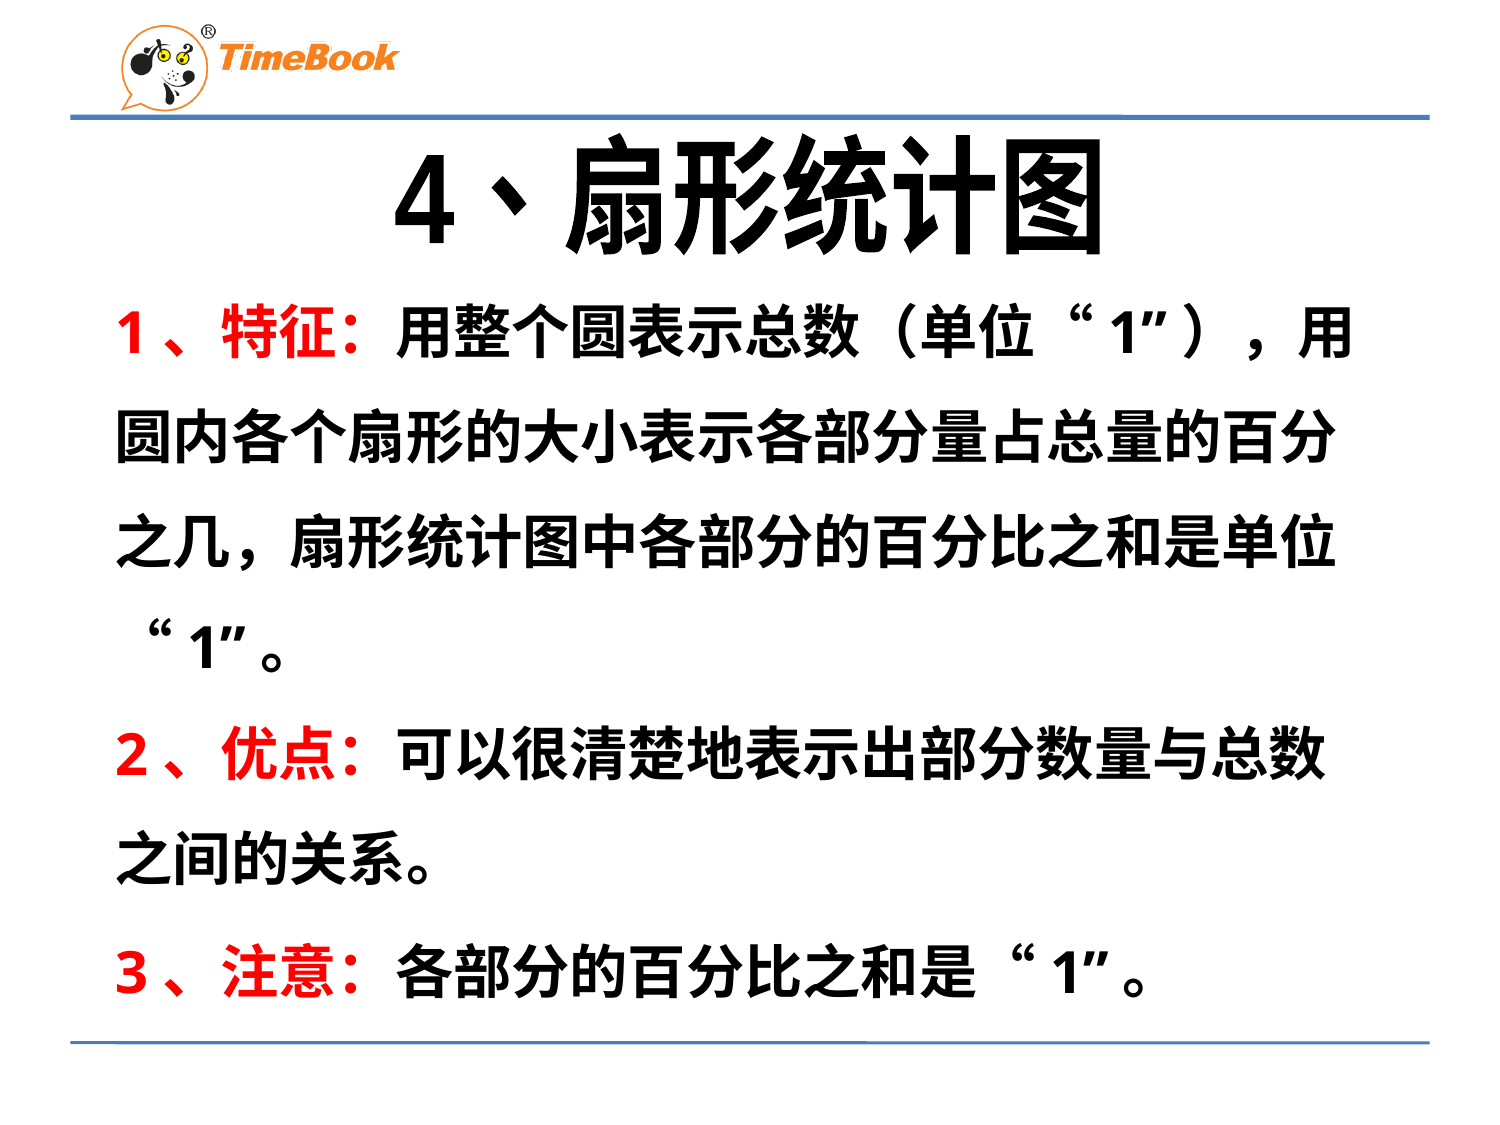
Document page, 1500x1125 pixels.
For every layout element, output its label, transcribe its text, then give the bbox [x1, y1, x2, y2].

text_box 2、优点：可以很清楚地表示出部分数量与总数之间的关系。 [99, 674, 1389, 893]
picture [118, 22, 408, 113]
text_box 3、注意：各部分的百分比之和是“1”。 [99, 893, 1389, 1013]
text_box 1、特征：用整个圆表示总数（单位“1”），用圆内各个扇形的大小表示各部分量占总量的百分之几，扇形统计图中各部分的百分比之和是单位“1”。 [99, 253, 1389, 674]
